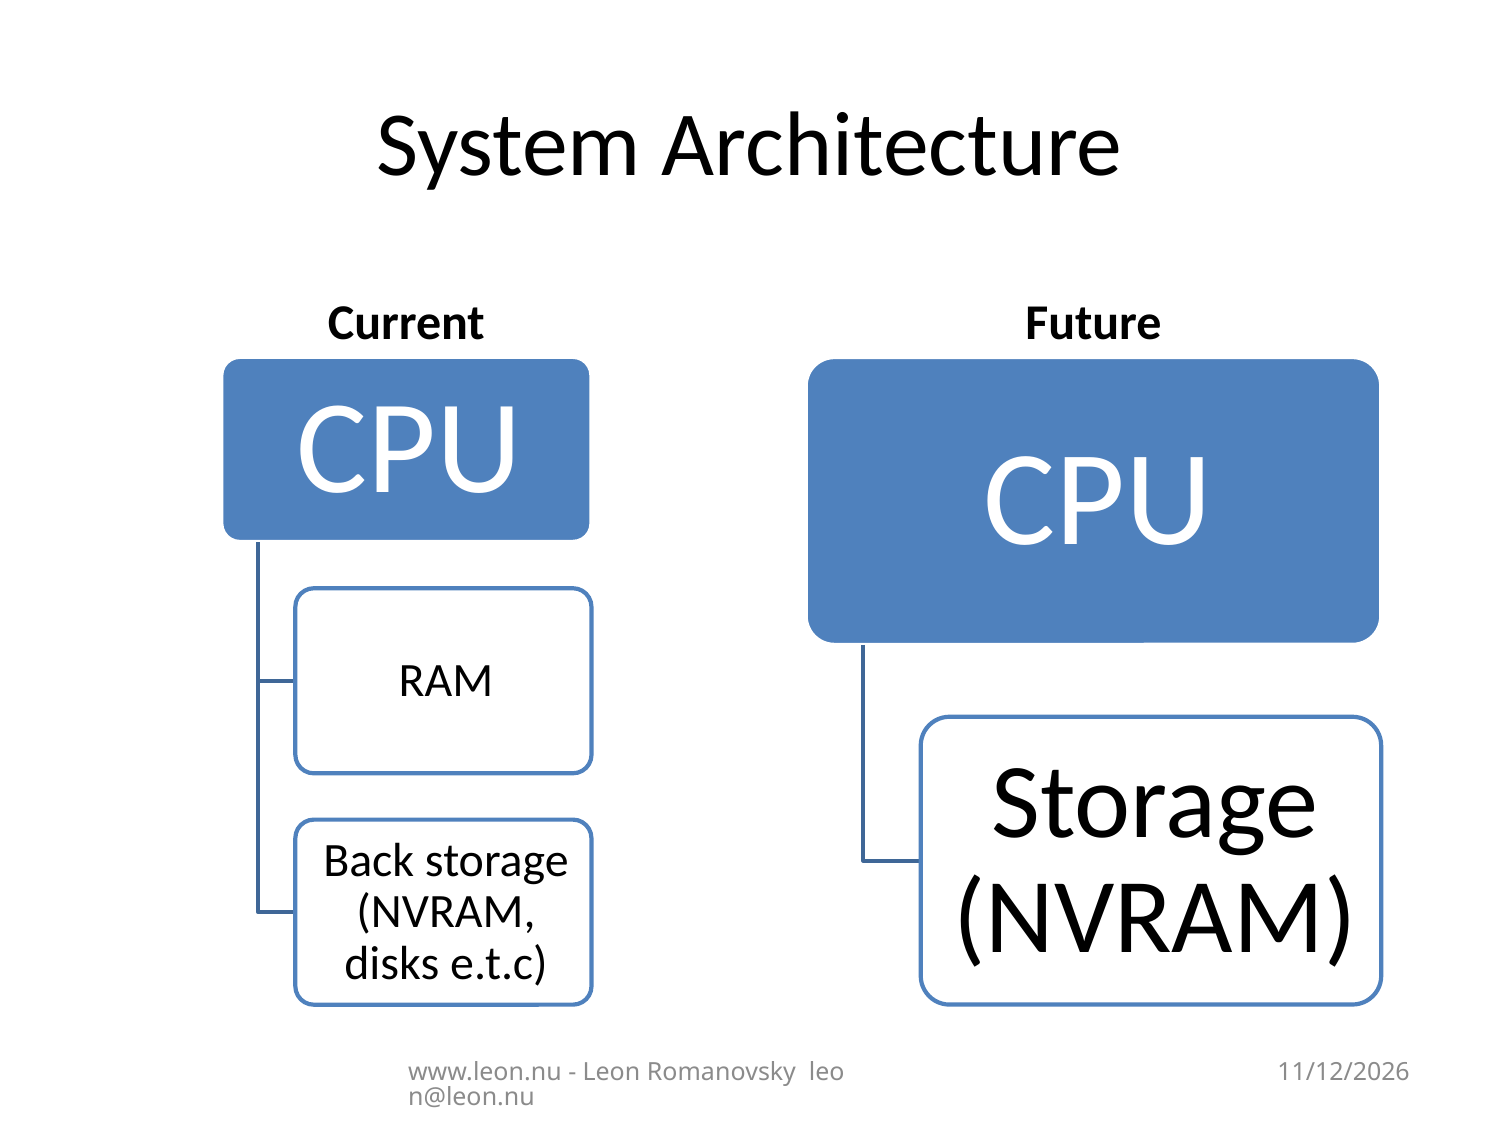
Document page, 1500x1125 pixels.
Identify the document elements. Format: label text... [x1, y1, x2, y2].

list Future [761, 251, 1425, 356]
title System Architecture [75, 45, 1425, 233]
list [761, 356, 1426, 1006]
list Current [75, 251, 738, 356]
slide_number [1074, 1042, 1425, 1103]
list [74, 356, 738, 1006]
footer www.leon.nu - Leon Romanovsky leon@leon.nu [512, 1042, 988, 1103]
